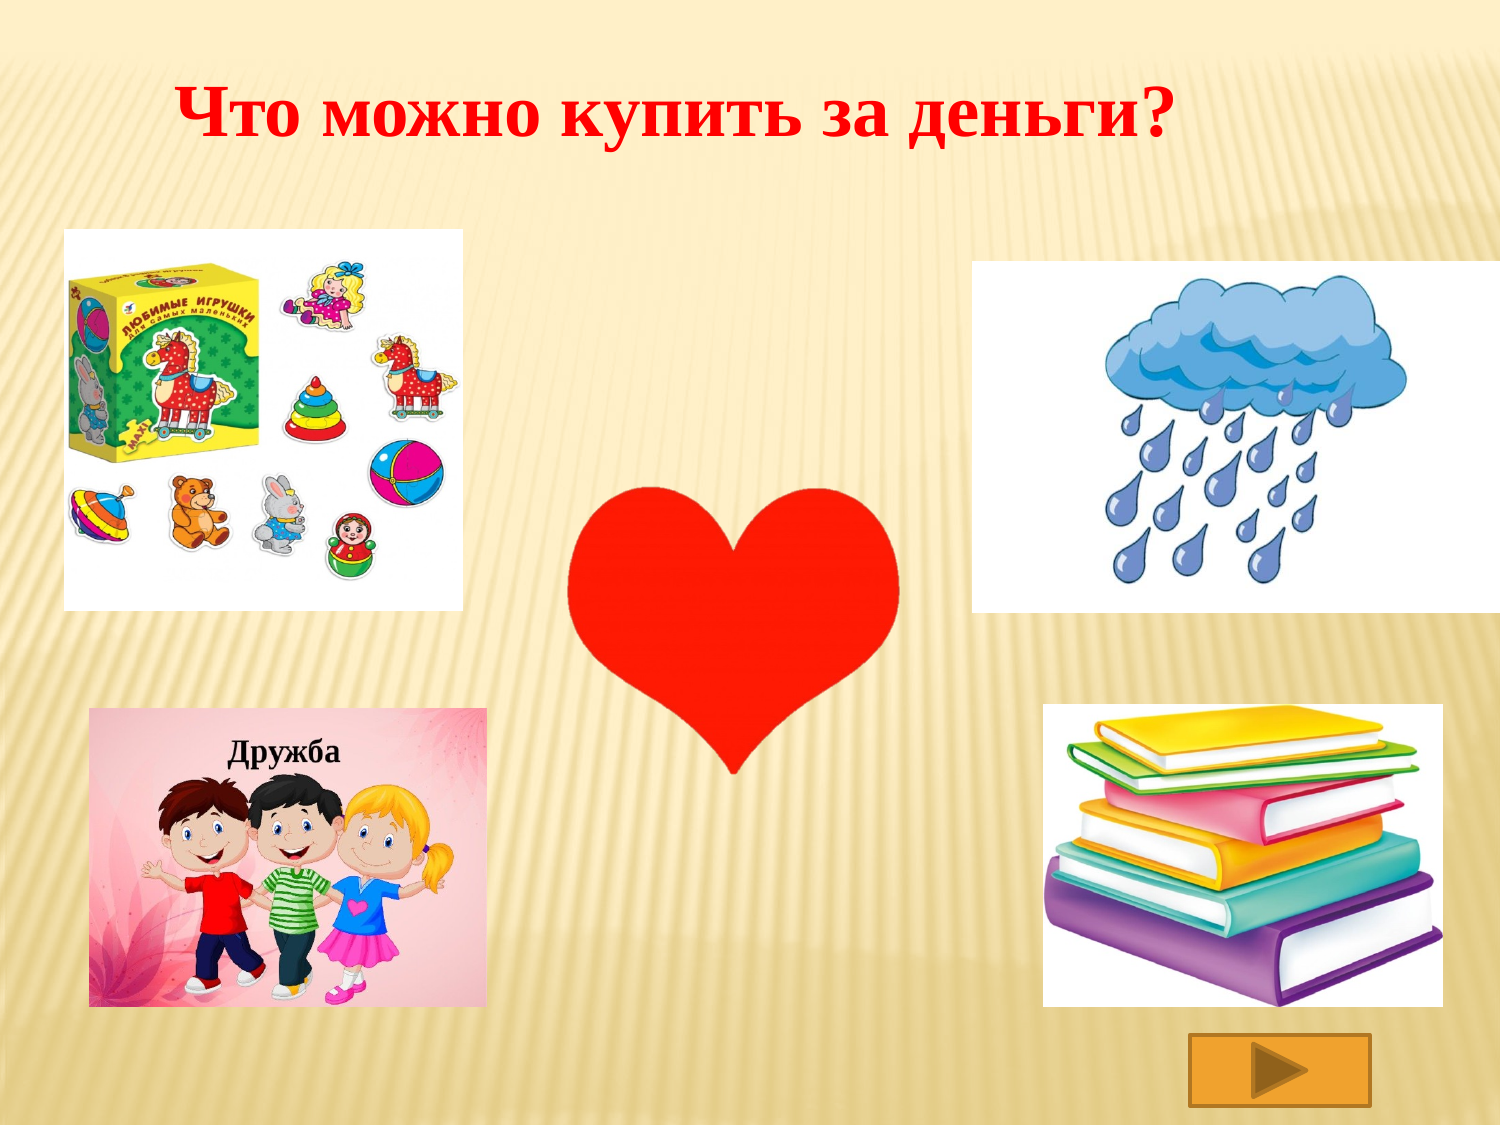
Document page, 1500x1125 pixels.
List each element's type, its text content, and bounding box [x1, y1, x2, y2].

picture [64, 229, 463, 612]
picture [89, 260, 1500, 1008]
picture [1042, 703, 1443, 1008]
text_box [1188, 1033, 1372, 1108]
text_box Что можно купить за деньги? [159, 54, 1304, 160]
